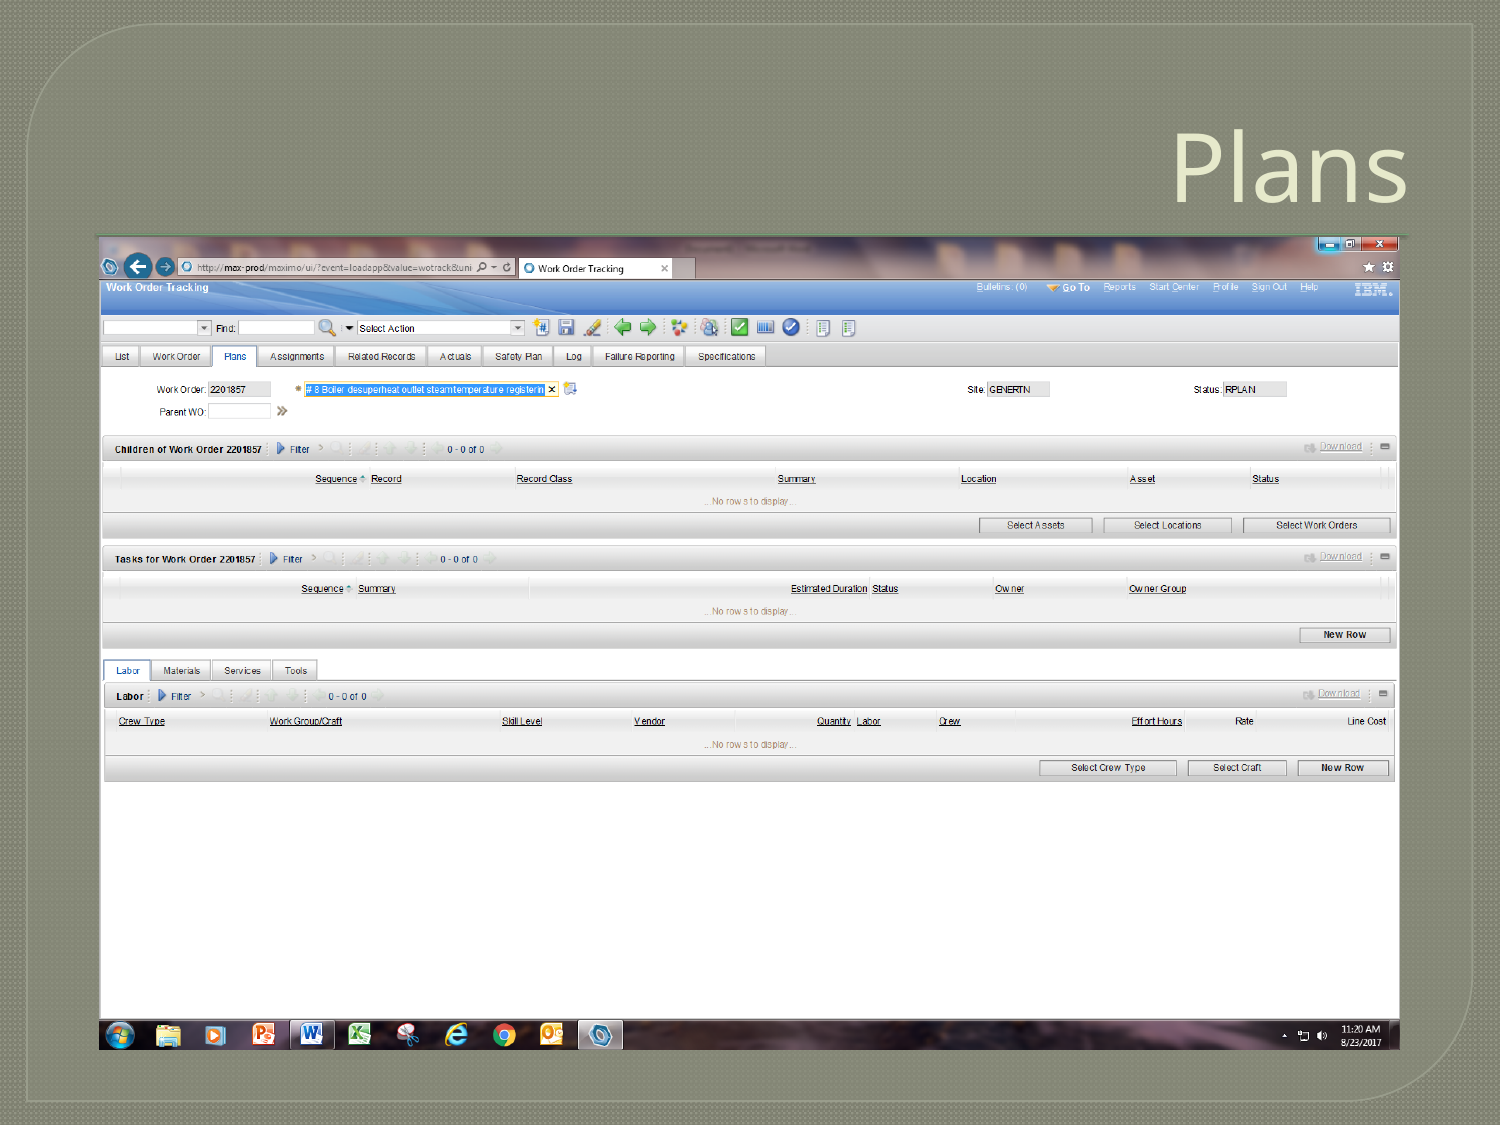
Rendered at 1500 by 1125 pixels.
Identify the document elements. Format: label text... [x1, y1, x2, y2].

title Plans [75, 41, 1425, 230]
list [99, 237, 1401, 1051]
